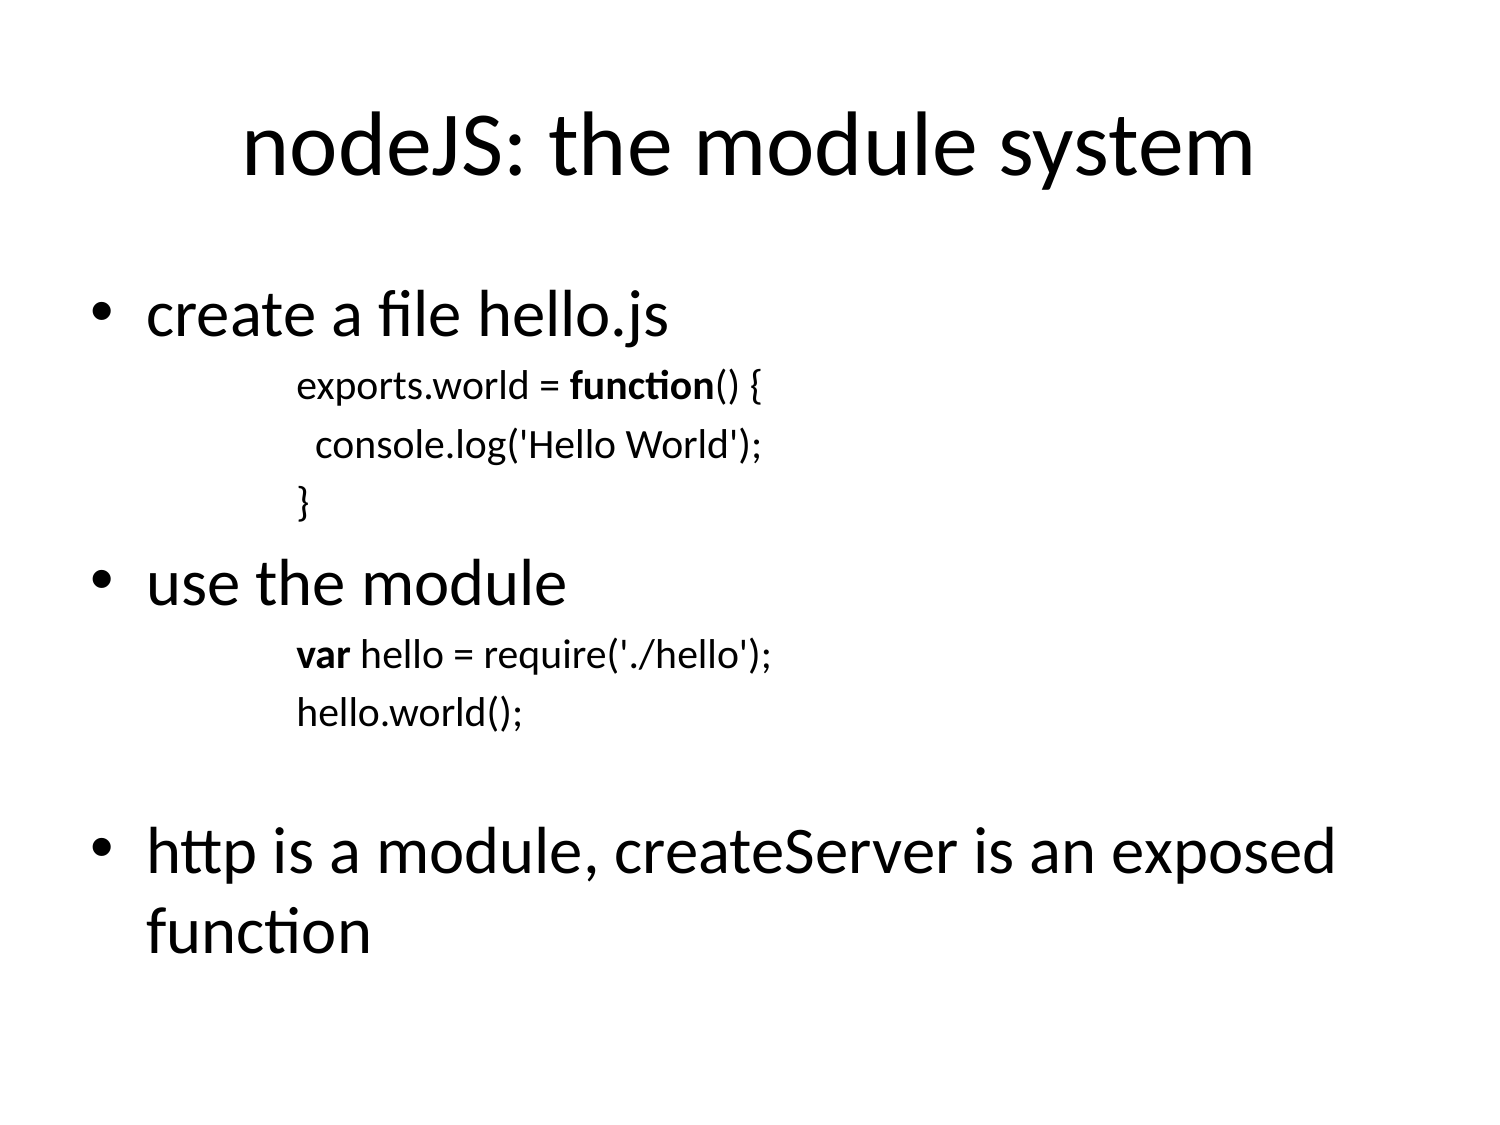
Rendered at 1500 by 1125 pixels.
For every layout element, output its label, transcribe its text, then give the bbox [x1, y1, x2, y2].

title nodeJS: the module system [75, 45, 1425, 233]
list create a file hello.js exports.world = function() { console.log('Hello World'); } use the module var hello = require('./hello'); hello.world(); http is a module, createServer is an exposed function [75, 262, 1425, 1005]
